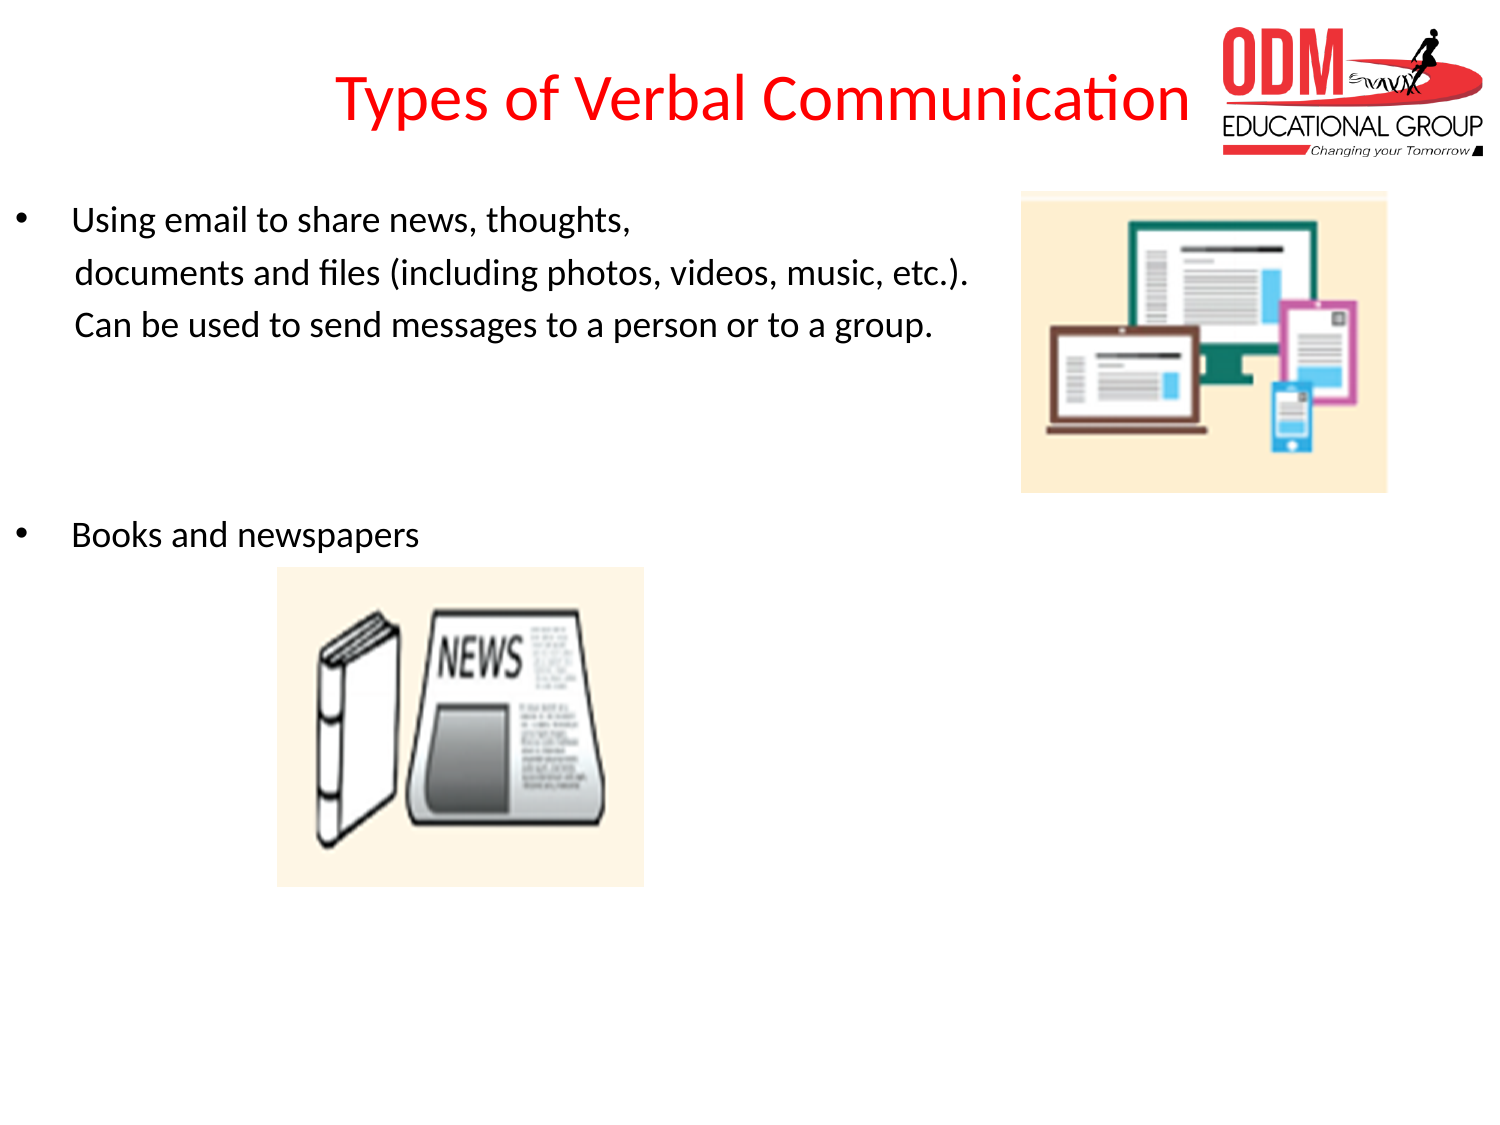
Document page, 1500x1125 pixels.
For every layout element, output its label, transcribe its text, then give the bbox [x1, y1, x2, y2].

list Using email to share news, thoughts, documents and files (including photos, videos, music, etc.). Can be used to send messages to a person or to a group. Books and newspapers [0, 187, 1483, 1098]
picture [1021, 191, 1409, 493]
picture [277, 566, 644, 887]
picture [1223, 27, 1483, 157]
title Types of Verbal Communication [88, 0, 1439, 187]
